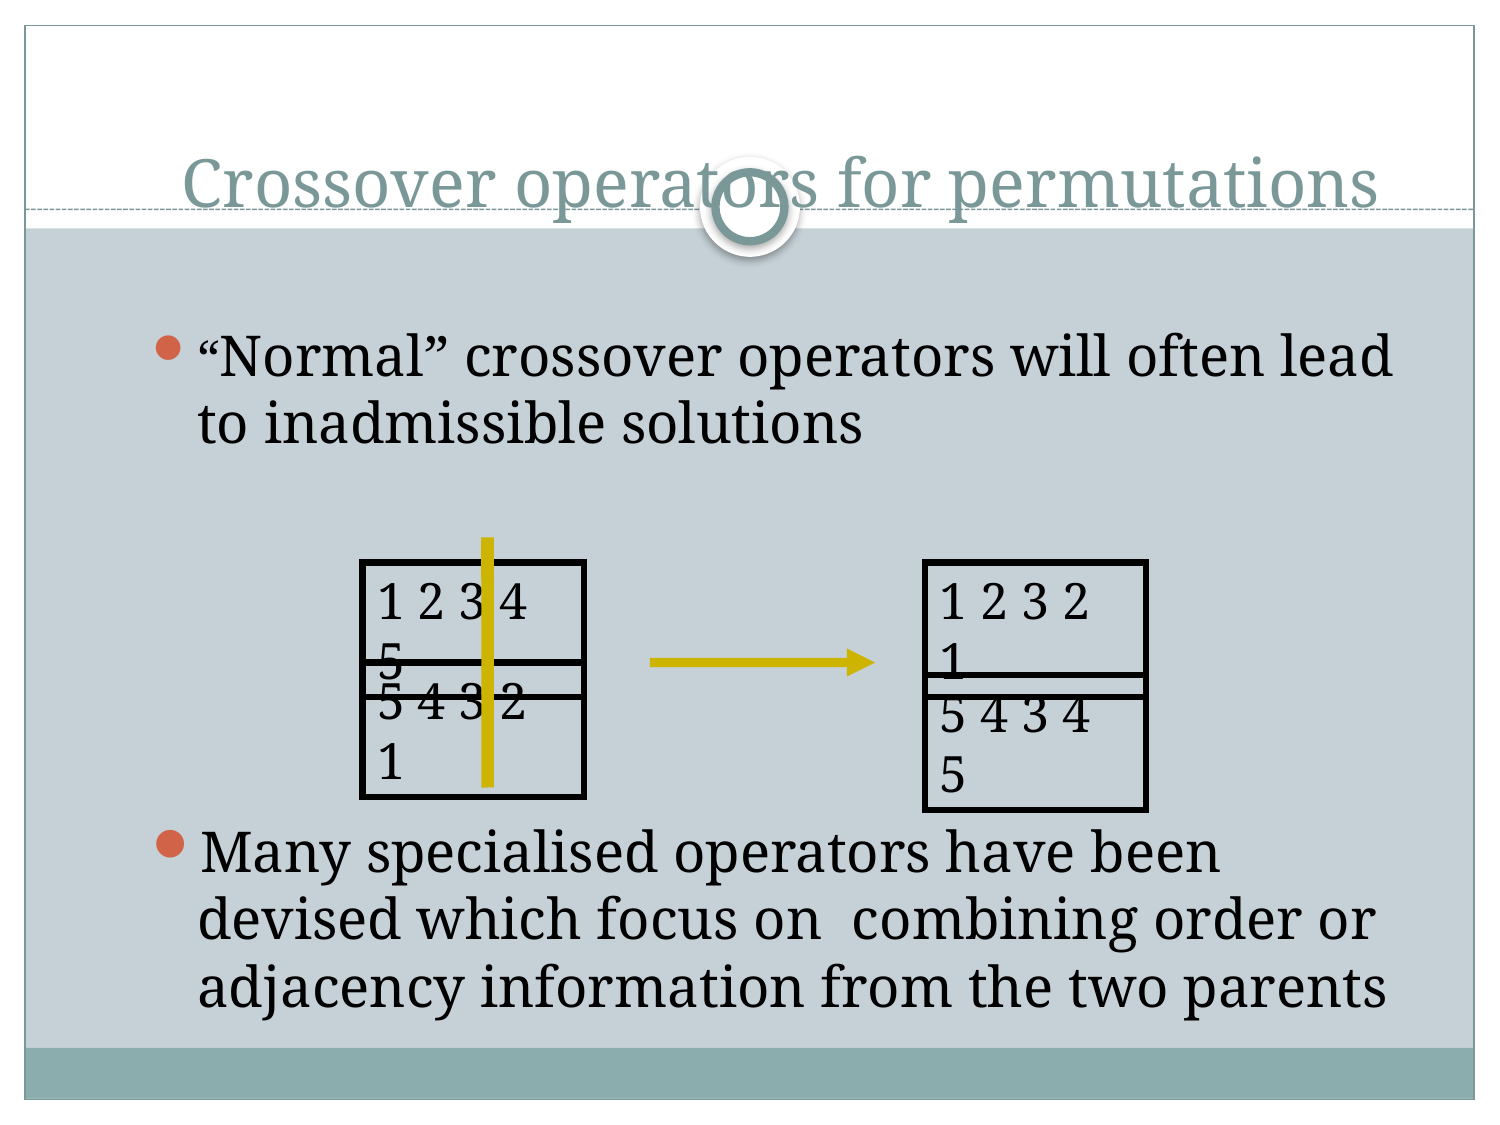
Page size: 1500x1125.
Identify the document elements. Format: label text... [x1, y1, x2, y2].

title Crossover operators for permutations [125, 125, 1438, 238]
list “Normal” crossover operators will often lead to inadmissible solutions Many specialised operators have been devised which focus on combining order or adjacency information from the two parents [137, 312, 1450, 1100]
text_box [362, 537, 1147, 788]
